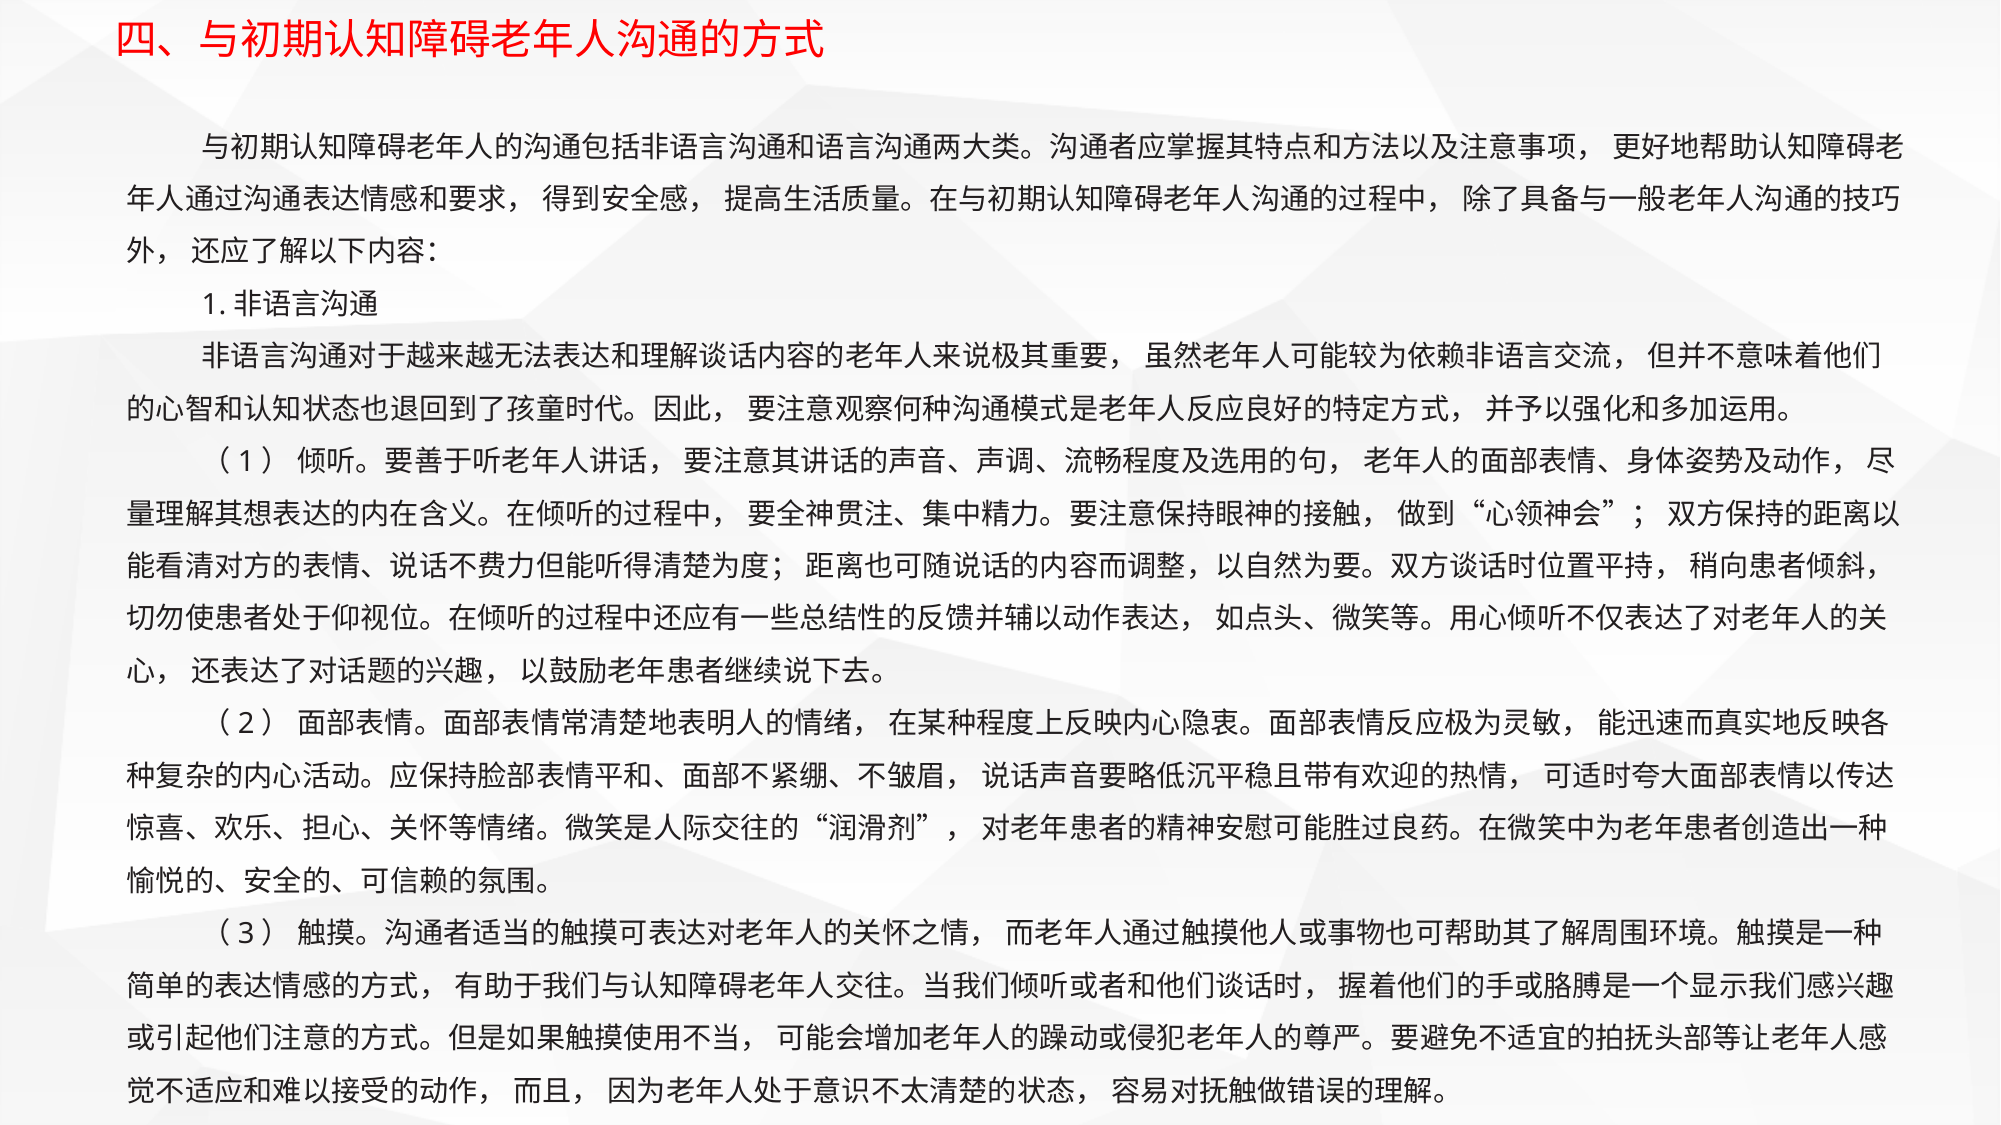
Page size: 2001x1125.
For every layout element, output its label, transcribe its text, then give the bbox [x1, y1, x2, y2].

text_box 四、与初期认知障碍老年人沟通的方式 [100, 5, 1188, 70]
picture [0, 0, 2000, 1125]
text_box 与初期认知障碍老年人的沟通包括非语言沟通和语言沟通两大类。沟通者应掌握其特点和方法以及注意事项， 更好地帮助认知障碍老年人通过沟通表达情感和要求， 得到安全感， 提高生活质量。在与初期认知障碍老年人沟通的过程中， 除了具备与一般老年人沟通的技巧外， 还应了解以下内容： 1.非语言沟通 非语言沟通对于越来越无法表达和理解谈话内容的老年人来说极其重要， 虽然老年人可能较为依赖非语言交流， 但并不意味着他们的心智和认知状态也退回到了孩童时代。因此， 要注意观察何种沟通模式是老年人反应良好的特定方式， 并予以强化和多加运用。 （1） 倾听。要善于听老年人讲话， 要注意其讲话的声音、声调、流畅程度及选用的句， 老年人的面部表情、身体姿势及动作， 尽量理解其想表达的内在含义。在倾听的过程中， 要全神贯注、集中精力。要注意保持眼神的接触， 做到“心领神会”； 双方保持的距离以能看清对方的表情、说话不费力但能听得清楚为度； 距离也可随说话的内容而调整，以自然为要。双方谈话时位置平持， 稍向患者倾斜， 切勿使患者处于仰视位。在倾听的过程中还应有一些总结性的反馈并辅以动作表达， 如点头、微笑等。用心倾听不仅表达了对老年人的关心， 还表达了对话题的兴趣， 以鼓励老年患者继续说下去。 （2） 面部表情。面部表情常清楚地表明人的情绪， 在某种程度上反映内心隐衷。面部表情反应极为灵敏， 能迅速而真实地反映各种复杂的内心活动。应保持脸部表情平和、面部不紧绷、不皱眉， 说话声音要略低沉平稳且带有欢迎的热情， 可适时夸大面部表情以传达惊喜、欢乐、担心、关怀等情绪。微笑是人际交往的“润滑剂”， 对老年患者的精神安慰可能胜过良药。在微笑中为老年患者创造出一种愉悦的、安全的、可信赖的氛围。 （3） 触摸。沟通者适当的触摸可表达对老年人的关怀之情， 而老年人通过触摸他人或事物也可帮助其了解周围环境。触摸是一种简单的表达情感的方式， 有助于我们与认知障碍老年人交往。当我们倾听或者和他们谈话时， 握着他们的手或胳膊是一个显示我们感兴趣或引起他们注意的方式。但是如果触摸使用不当， 可能会增加老年人的躁动或侵犯老年人的尊严。要避免不适宜的拍抚头部等让老年人感觉不适应和难以接受的动作， 而且， 因为老年人处于意识不太清楚的状态， 容易对抚触做错误的理解。 [111, 102, 1926, 1115]
